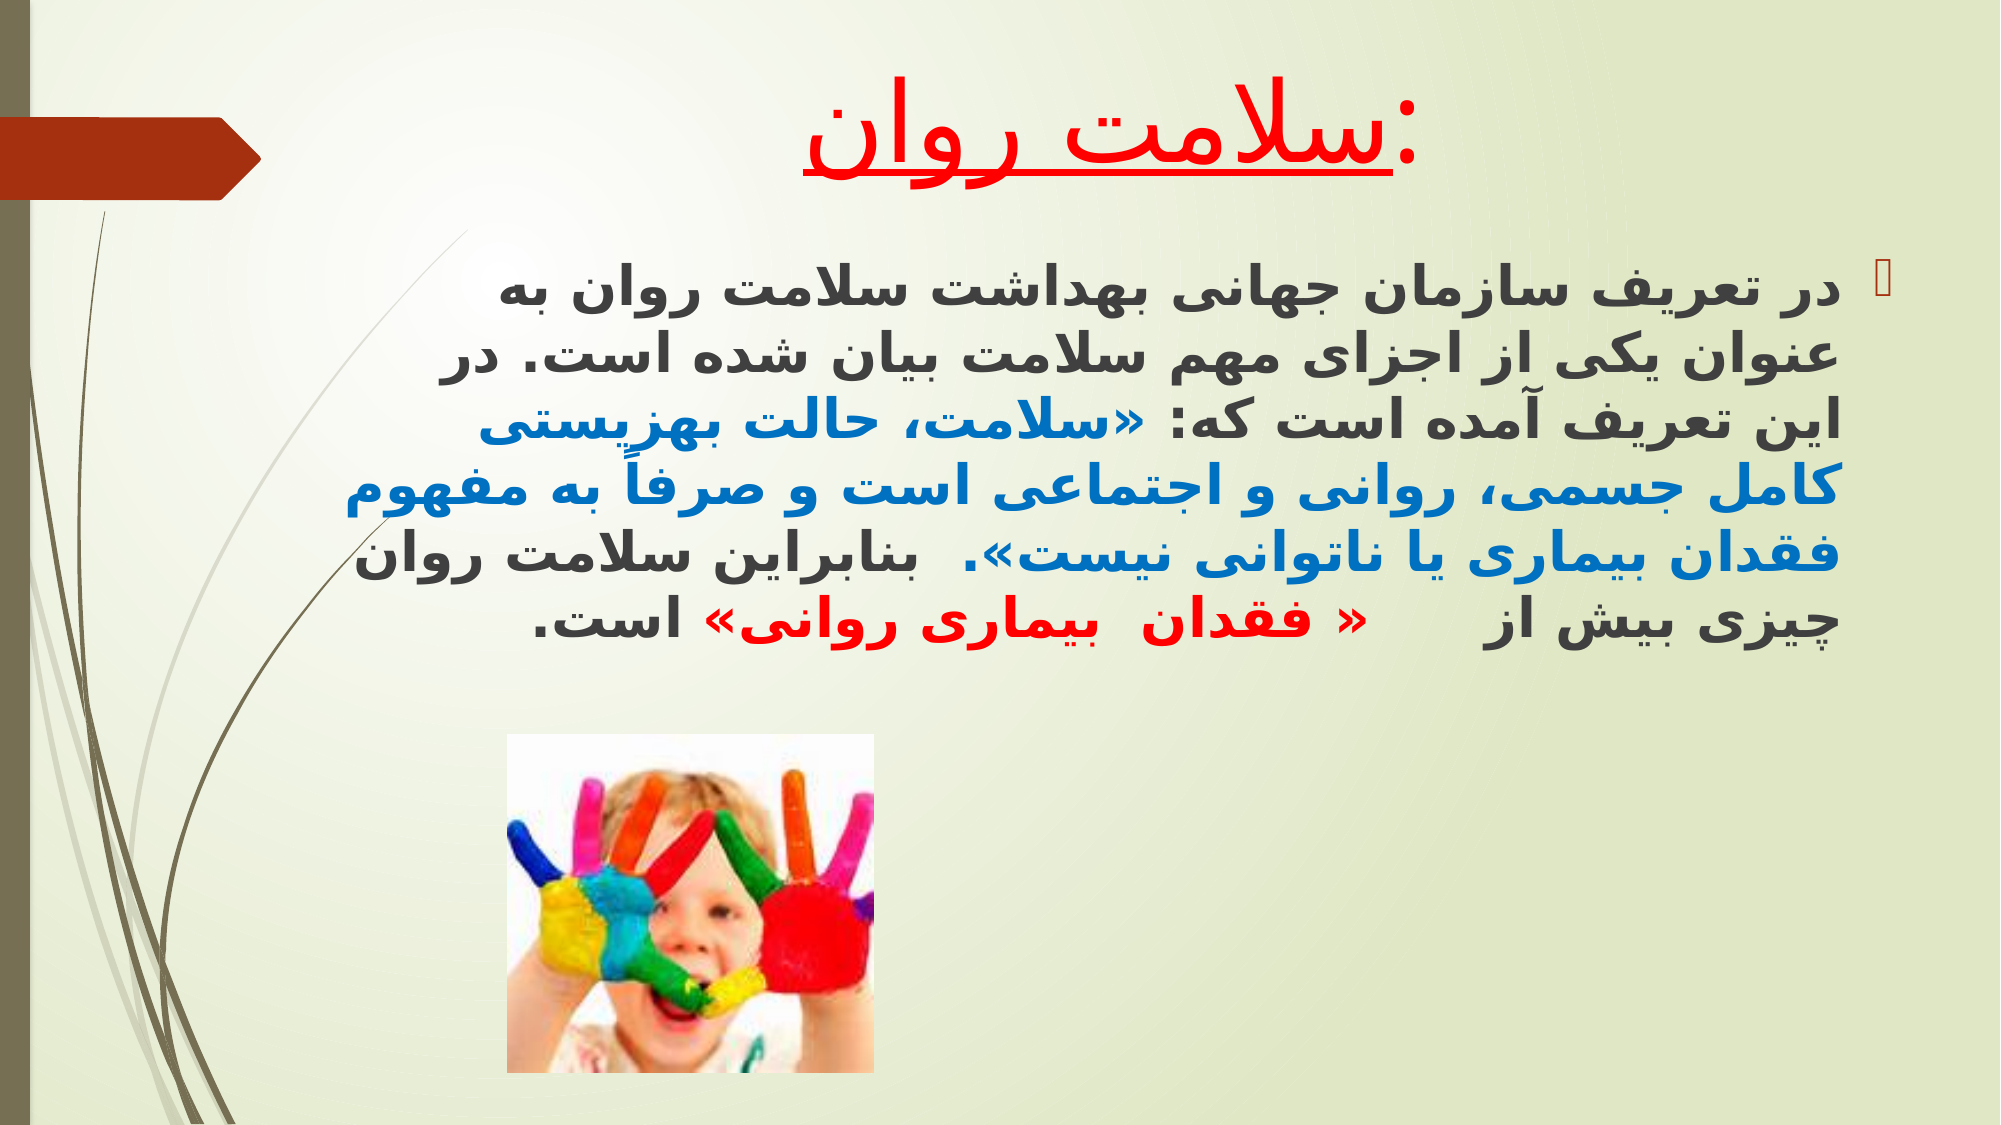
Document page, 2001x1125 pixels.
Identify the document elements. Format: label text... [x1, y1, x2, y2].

title سلامت روان: [690, 42, 1535, 231]
list در تعریف سازمان جهانی بهداشت سلامت روان به عنوان یکی از اجزای مهم سلامت بیان شده است. در این تعریف آمده است که: «سلامت، حالت بهزیستی کامل جسمی، روانی و اجتماعی است و صرفاً به مفهوم فقدان بیماری یا ناتوانی نیست». بنابراین سلامت روان چیزی بیش از « فقدان بیماری روانی» است. [324, 243, 1906, 722]
picture [507, 734, 875, 1073]
